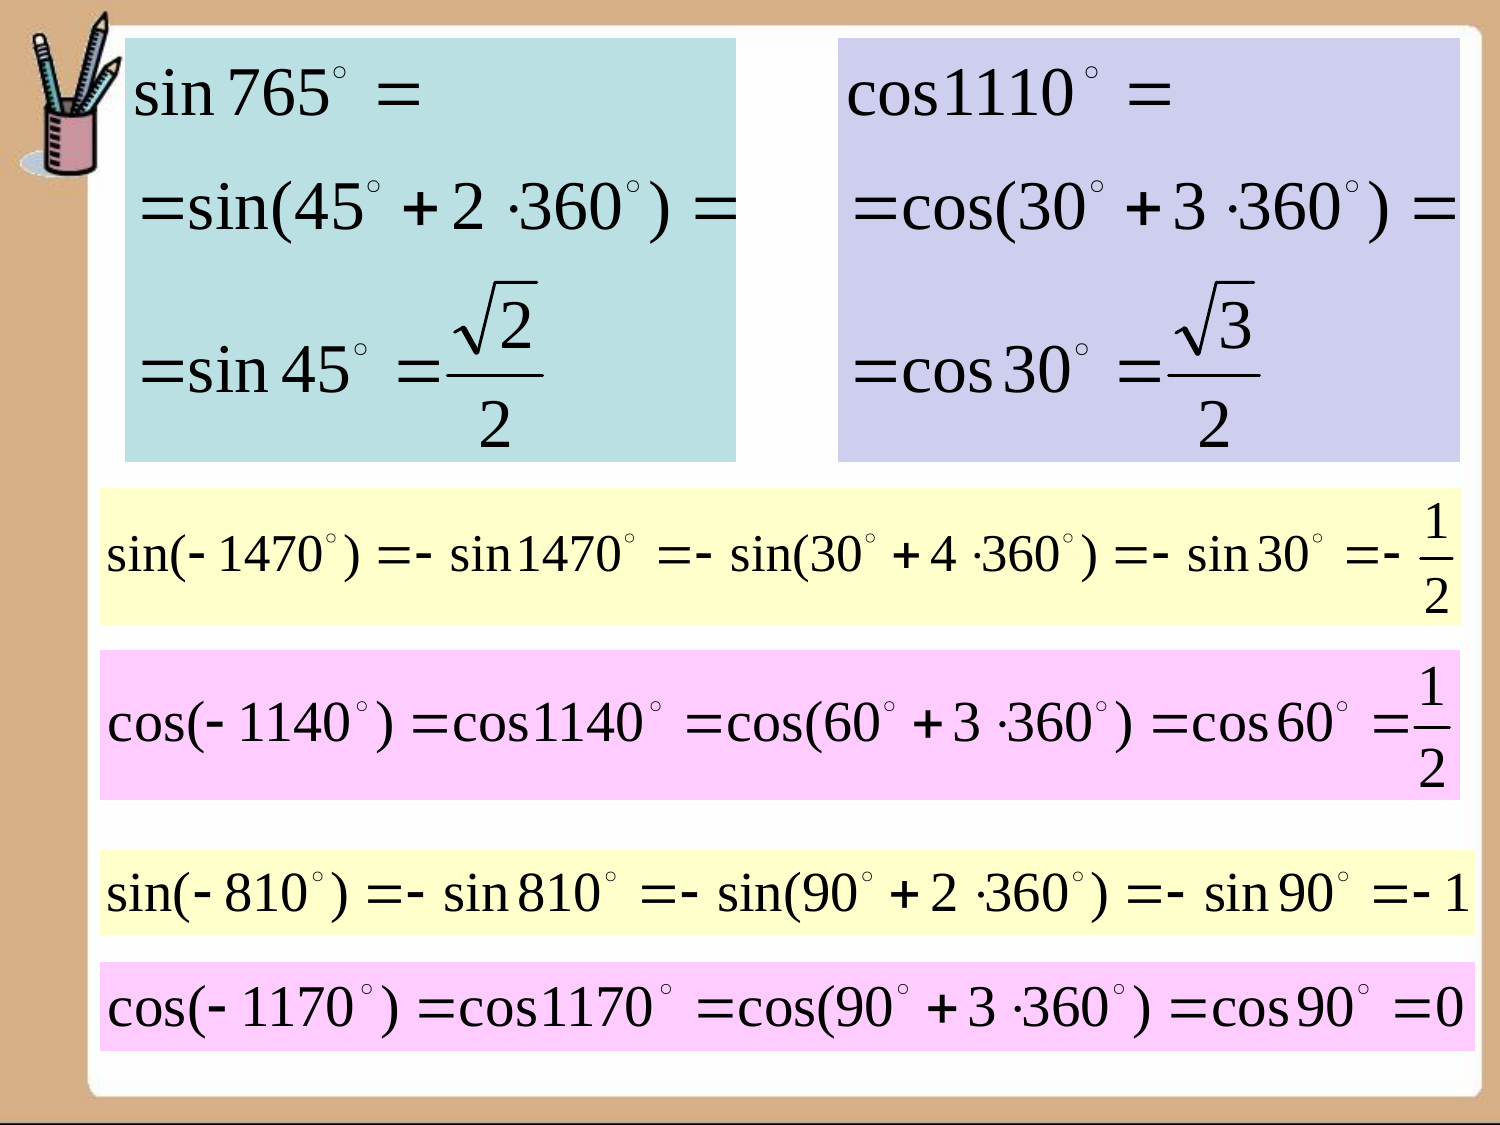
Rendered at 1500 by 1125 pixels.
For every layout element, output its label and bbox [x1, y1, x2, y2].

text_box [99, 962, 1476, 1052]
text_box [99, 849, 1476, 936]
text_box [99, 487, 1463, 626]
text_box [124, 37, 737, 463]
text_box [99, 649, 1460, 801]
picture [0, 0, 1500, 1125]
text_box [837, 37, 1461, 463]
